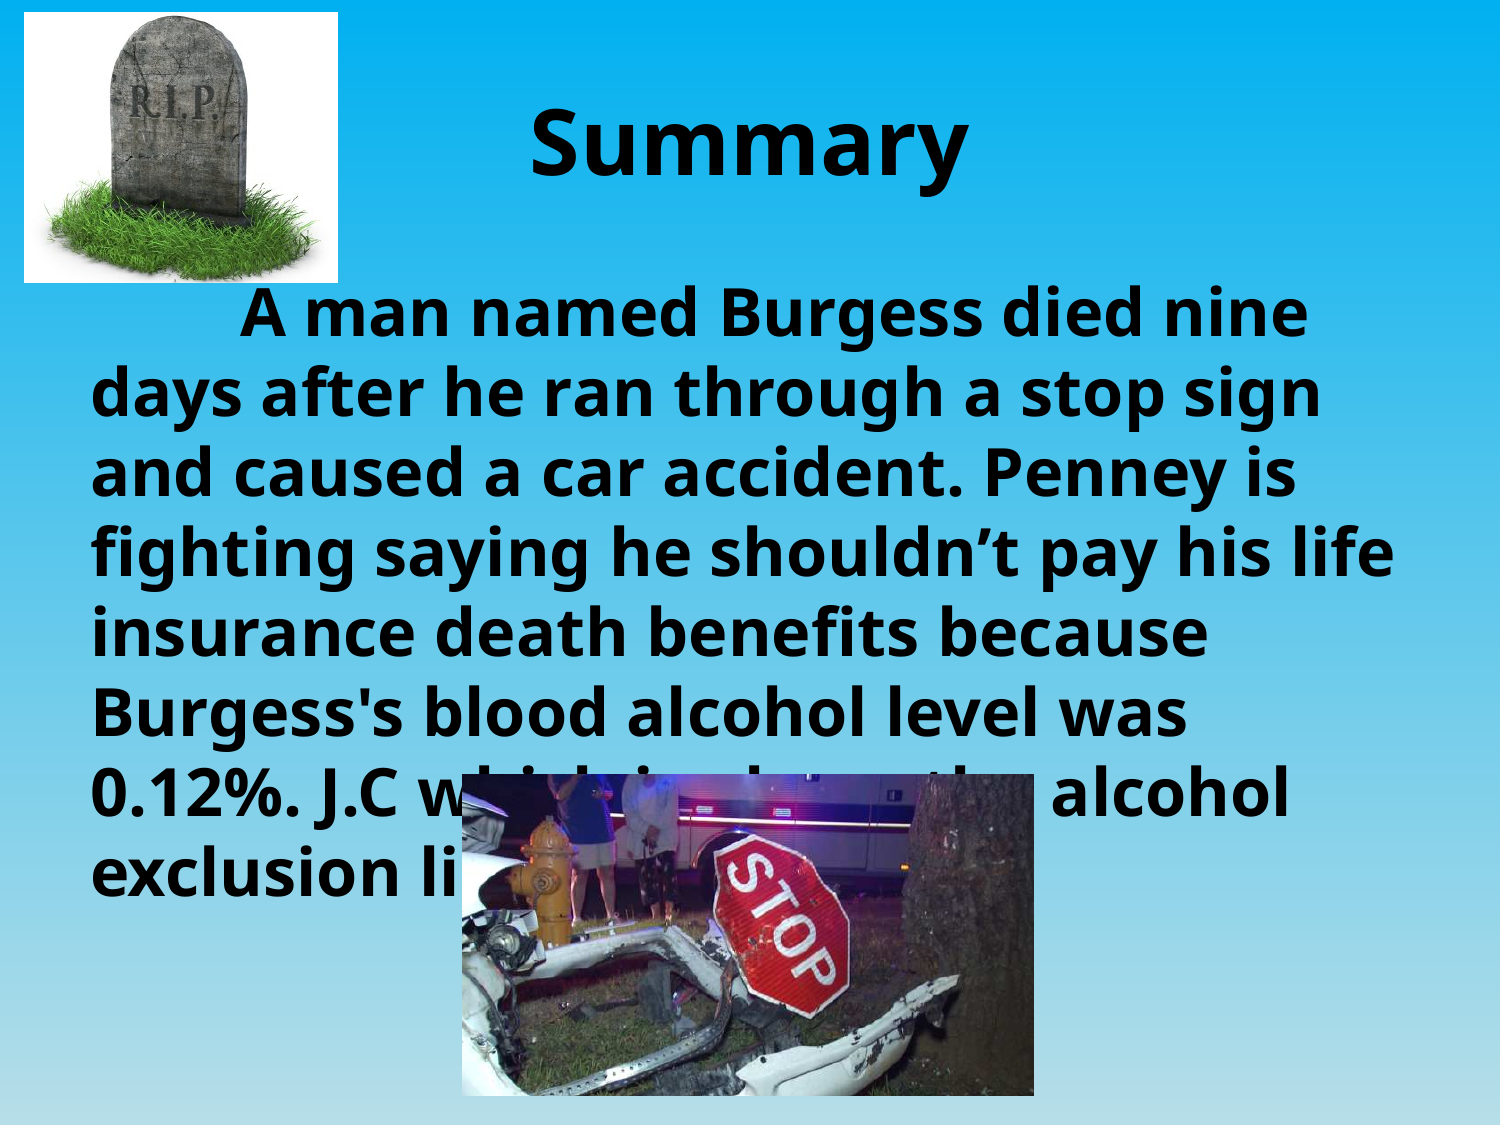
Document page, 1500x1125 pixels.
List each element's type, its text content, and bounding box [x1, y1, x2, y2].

title Summary [341, 45, 1425, 233]
list A man named Burgess died nine days after he ran through a stop sign and caused a car accident. Penney is fighting saying he shouldn’t pay his life insurance death benefits because Burgess's blood alcohol level was 0.12%. J.C which is above the alcohol exclusion limit. [75, 262, 1425, 1005]
picture [462, 774, 1034, 1097]
picture [24, 13, 338, 283]
